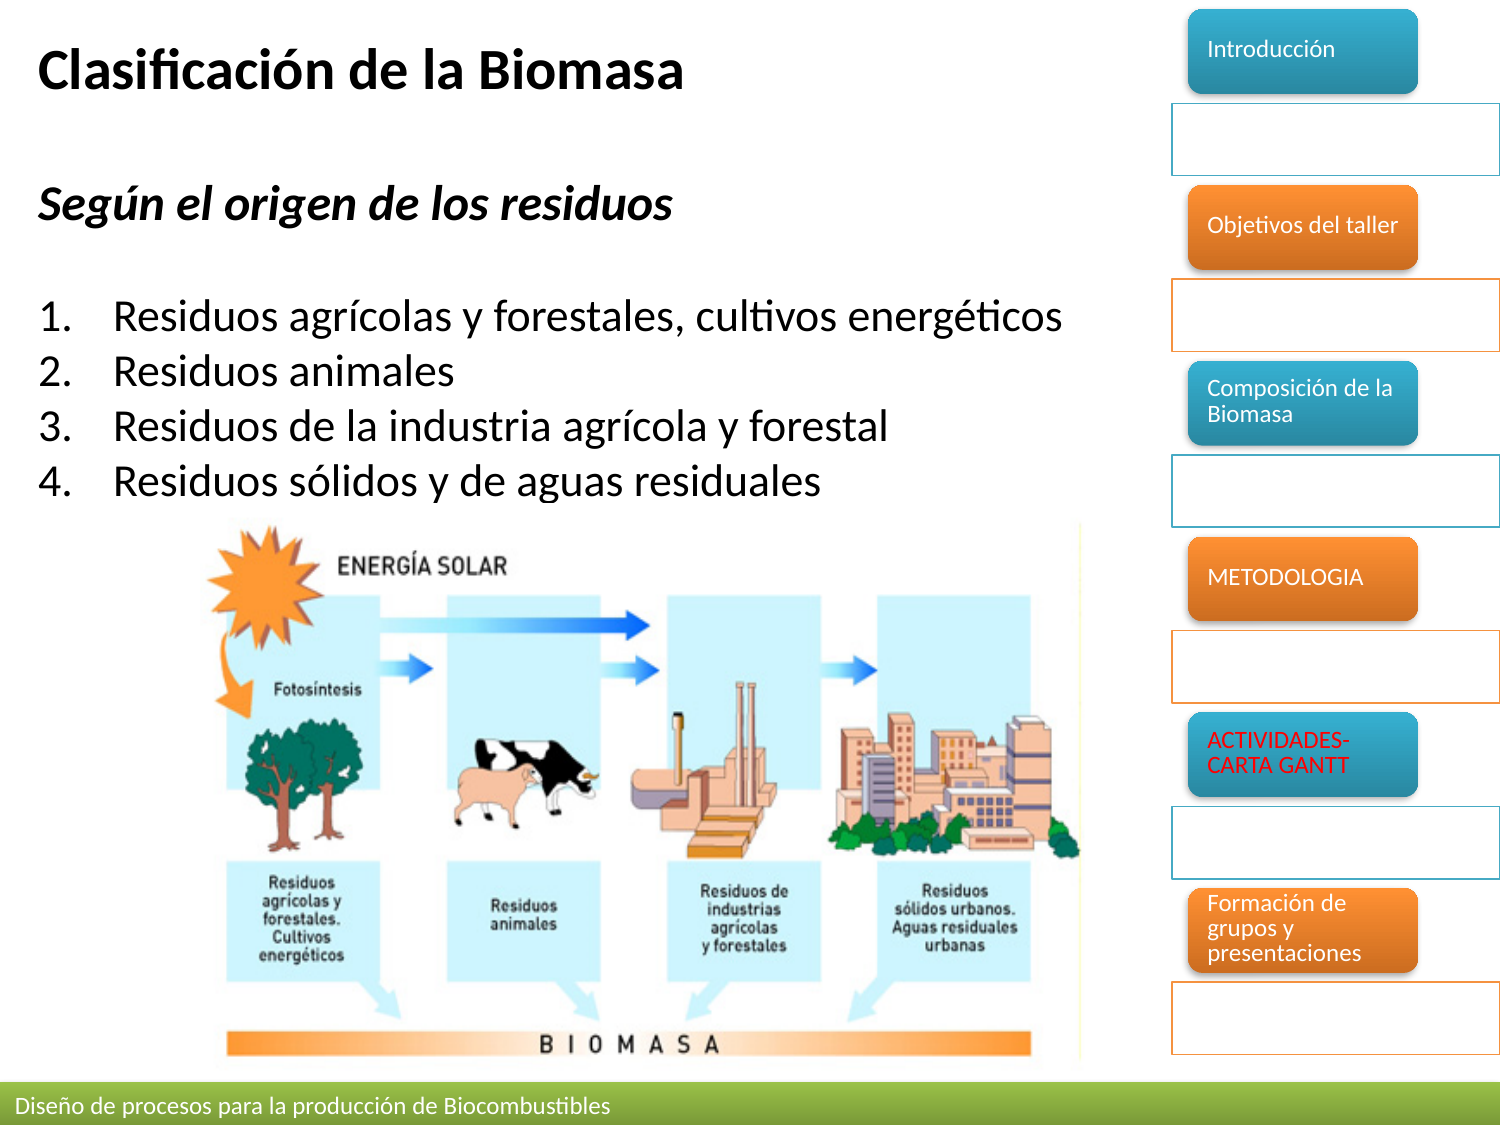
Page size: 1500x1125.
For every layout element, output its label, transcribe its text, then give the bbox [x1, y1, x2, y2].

text_box Diseño de procesos para la producción de Biocombustibles [0, 1082, 1500, 1125]
text_box Clasificación de la Biomasa Según el origen de los residuos Residuos agrícolas y forestales, cultivos energéticos Residuos animales Residuos de la industria agrícola y forestal Residuos sólidos y de aguas residuales [23, 23, 1161, 1053]
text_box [1171, 0, 1500, 1055]
picture [187, 503, 1102, 1078]
